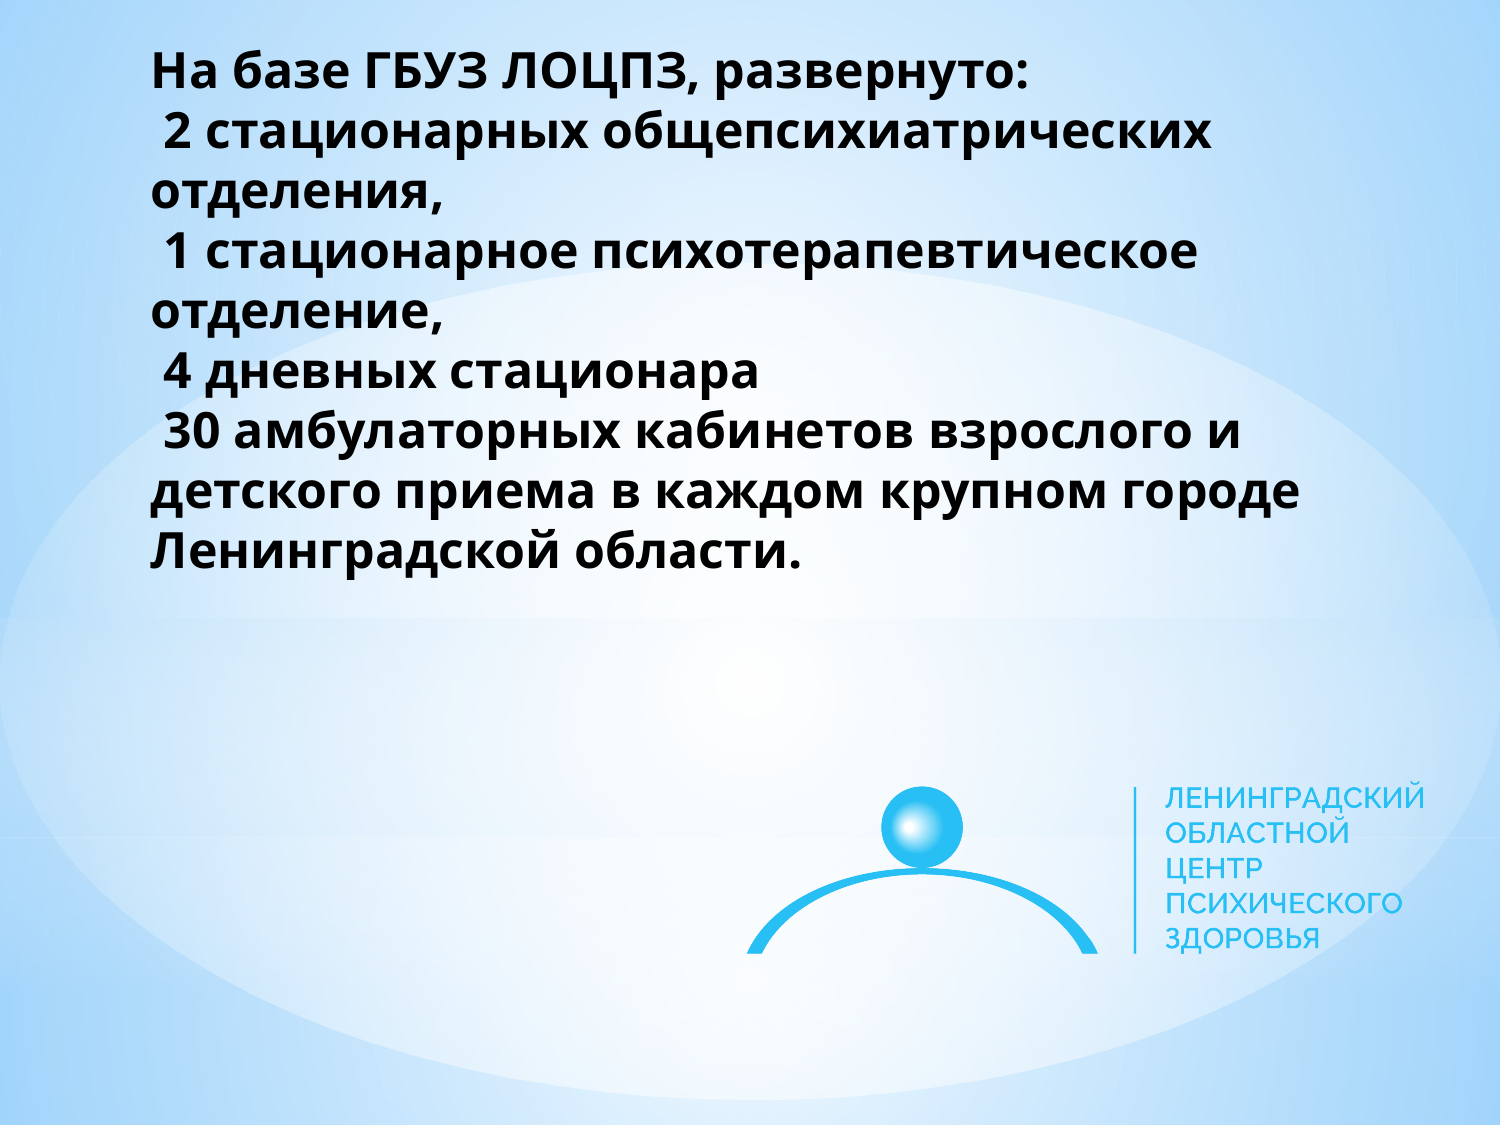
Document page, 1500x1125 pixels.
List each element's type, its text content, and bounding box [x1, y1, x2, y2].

title На базе ГБУЗ ЛОЦПЗ, развернуто: 2 стационарных общепсихиатрических отделения, 1 стационарное психотерапевтическое отделение, 4 дневных стационара 30 амбулаторных кабинетов взрослого и детского приема в каждом крупном городе Ленинградской области. [135, 30, 1424, 445]
picture [726, 751, 1453, 986]
